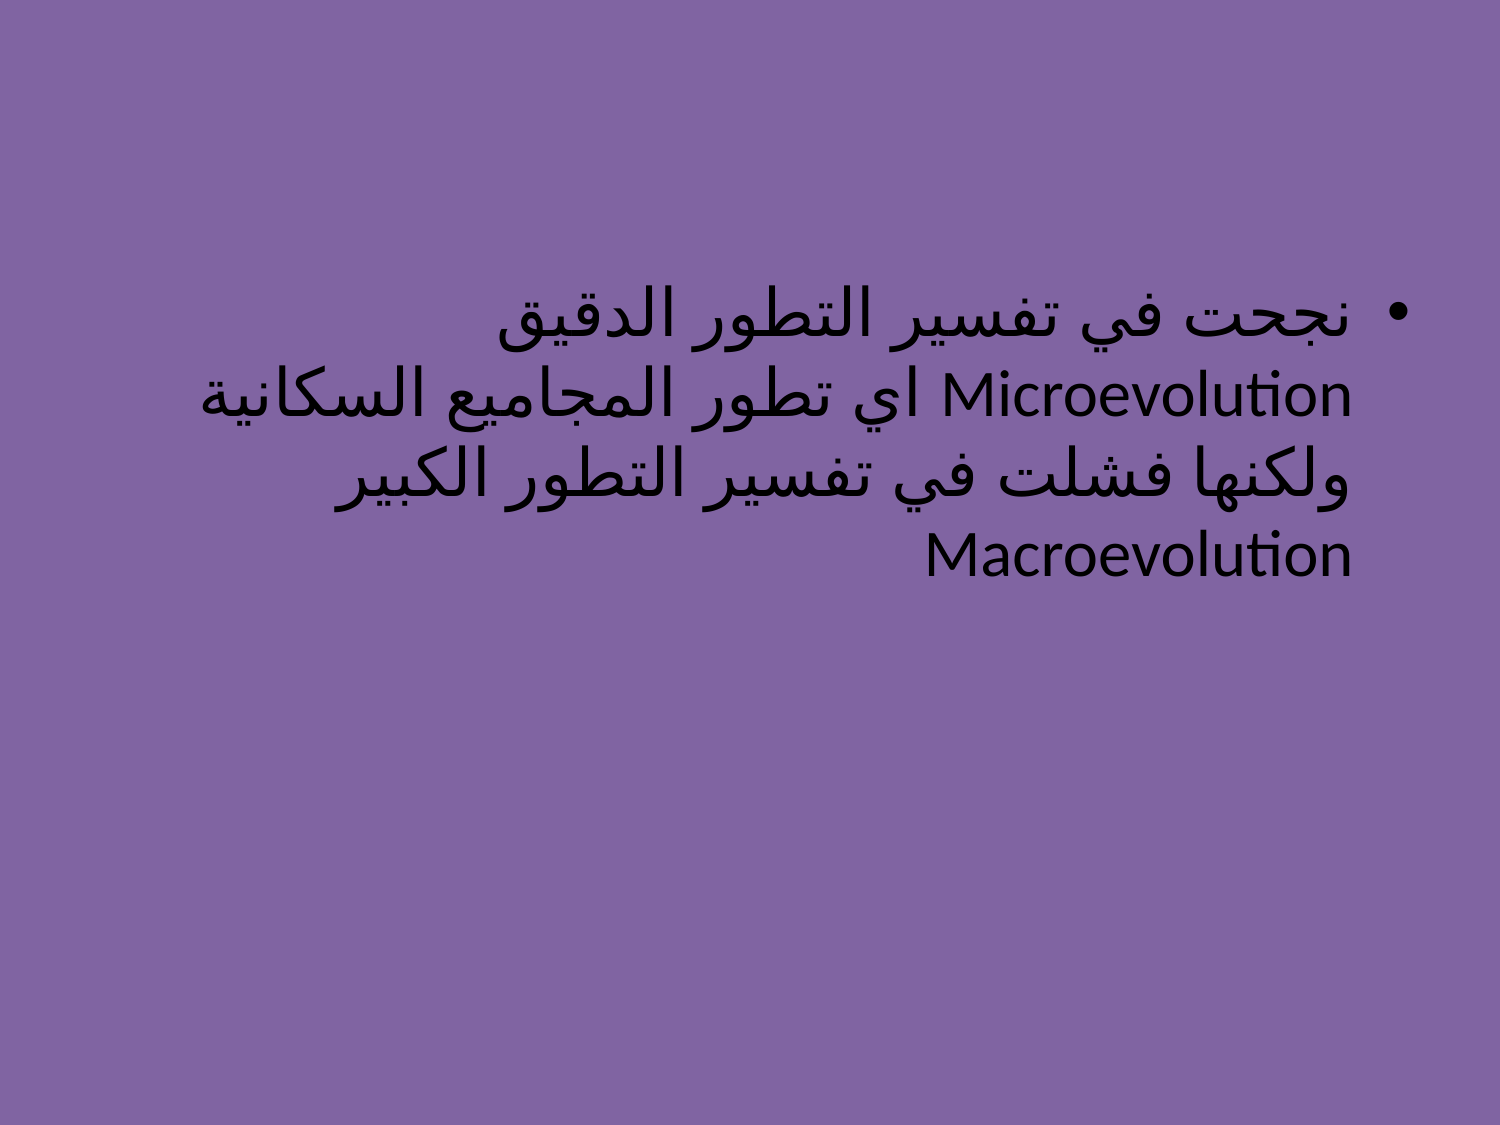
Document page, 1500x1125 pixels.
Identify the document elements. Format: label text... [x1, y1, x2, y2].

list نجحت في تفسير التطور الدقيق Microevolution اي تطور المجاميع السكانية ولكنها فشلت في تفسير التطور الكبير Macroevolution [75, 262, 1425, 1005]
